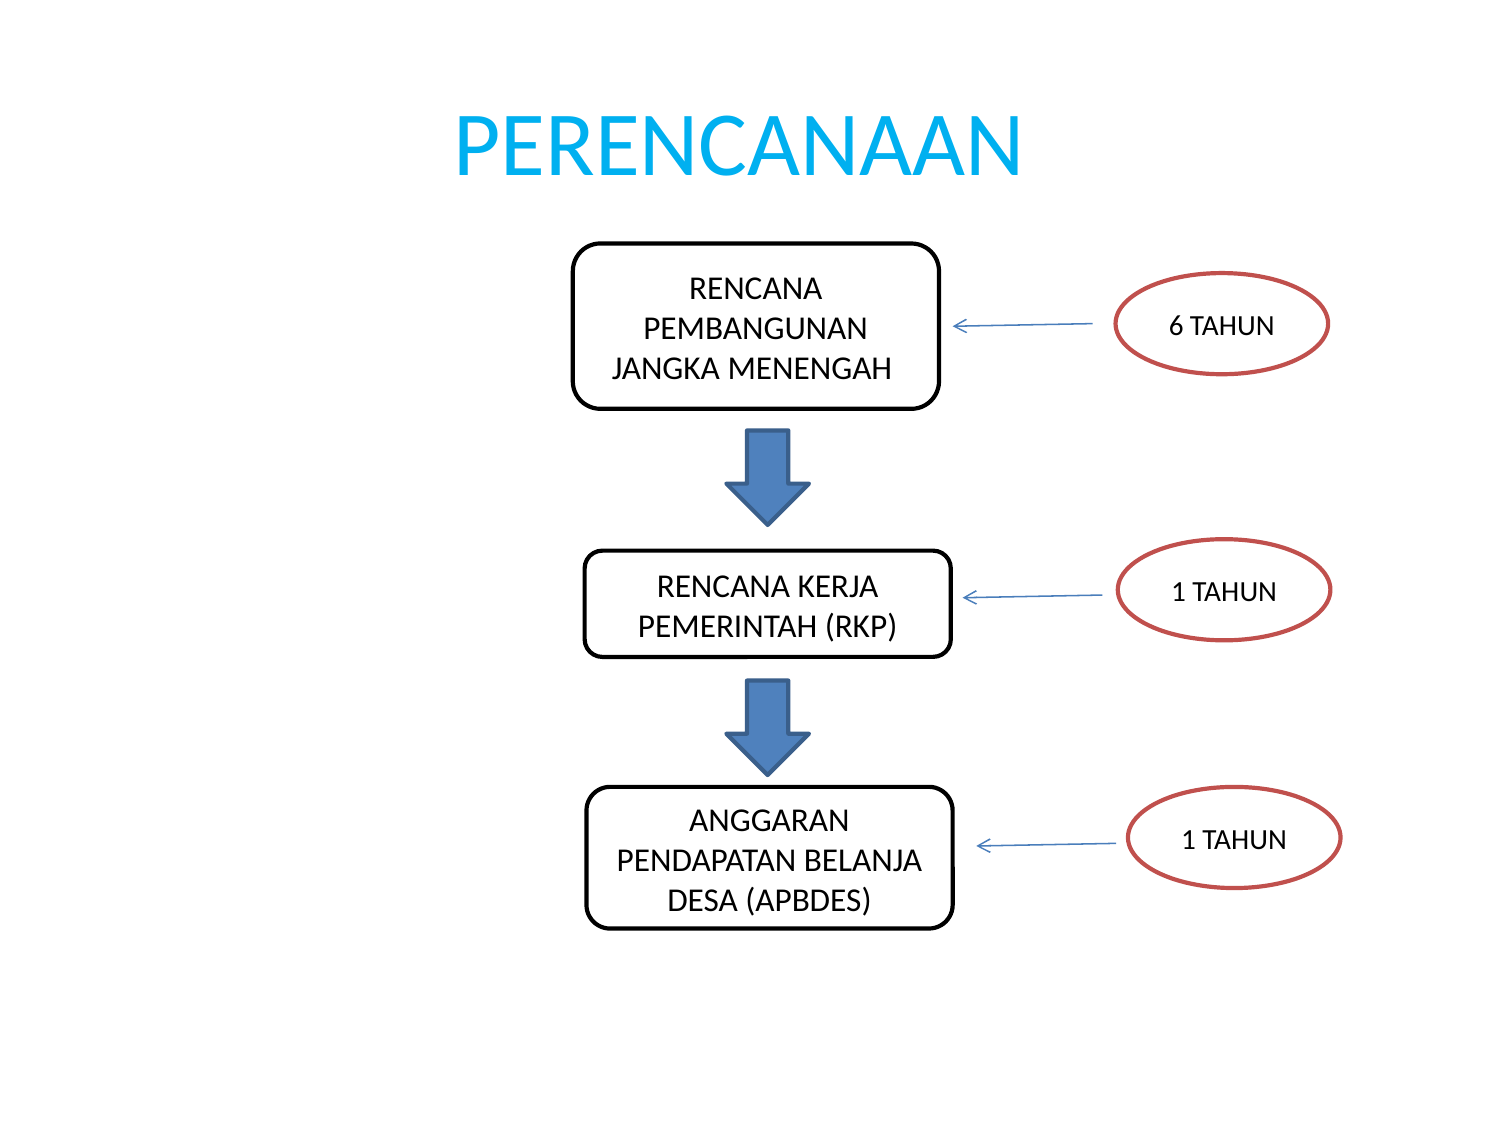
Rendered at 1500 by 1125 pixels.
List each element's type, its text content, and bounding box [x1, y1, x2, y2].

text_box [724, 678, 811, 778]
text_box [976, 843, 1117, 847]
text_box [952, 323, 1093, 327]
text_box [962, 594, 1103, 598]
text_box 1 TAHUN [1115, 537, 1333, 643]
text_box RENCANA KERJA PEMERINTAH (RKP) [582, 548, 953, 660]
text_box [724, 428, 811, 528]
text_box 6 TAHUN [1113, 270, 1331, 377]
text_box ANGGARAN PENDAPATAN BELANJA DESA (APBDES) [584, 784, 955, 931]
text_box 1 TAHUN [1125, 784, 1343, 891]
title PERENCANAAN [75, 45, 1425, 233]
text_box RENCANA PEMBANGUNAN JANGKA MENENGAH [570, 241, 942, 411]
